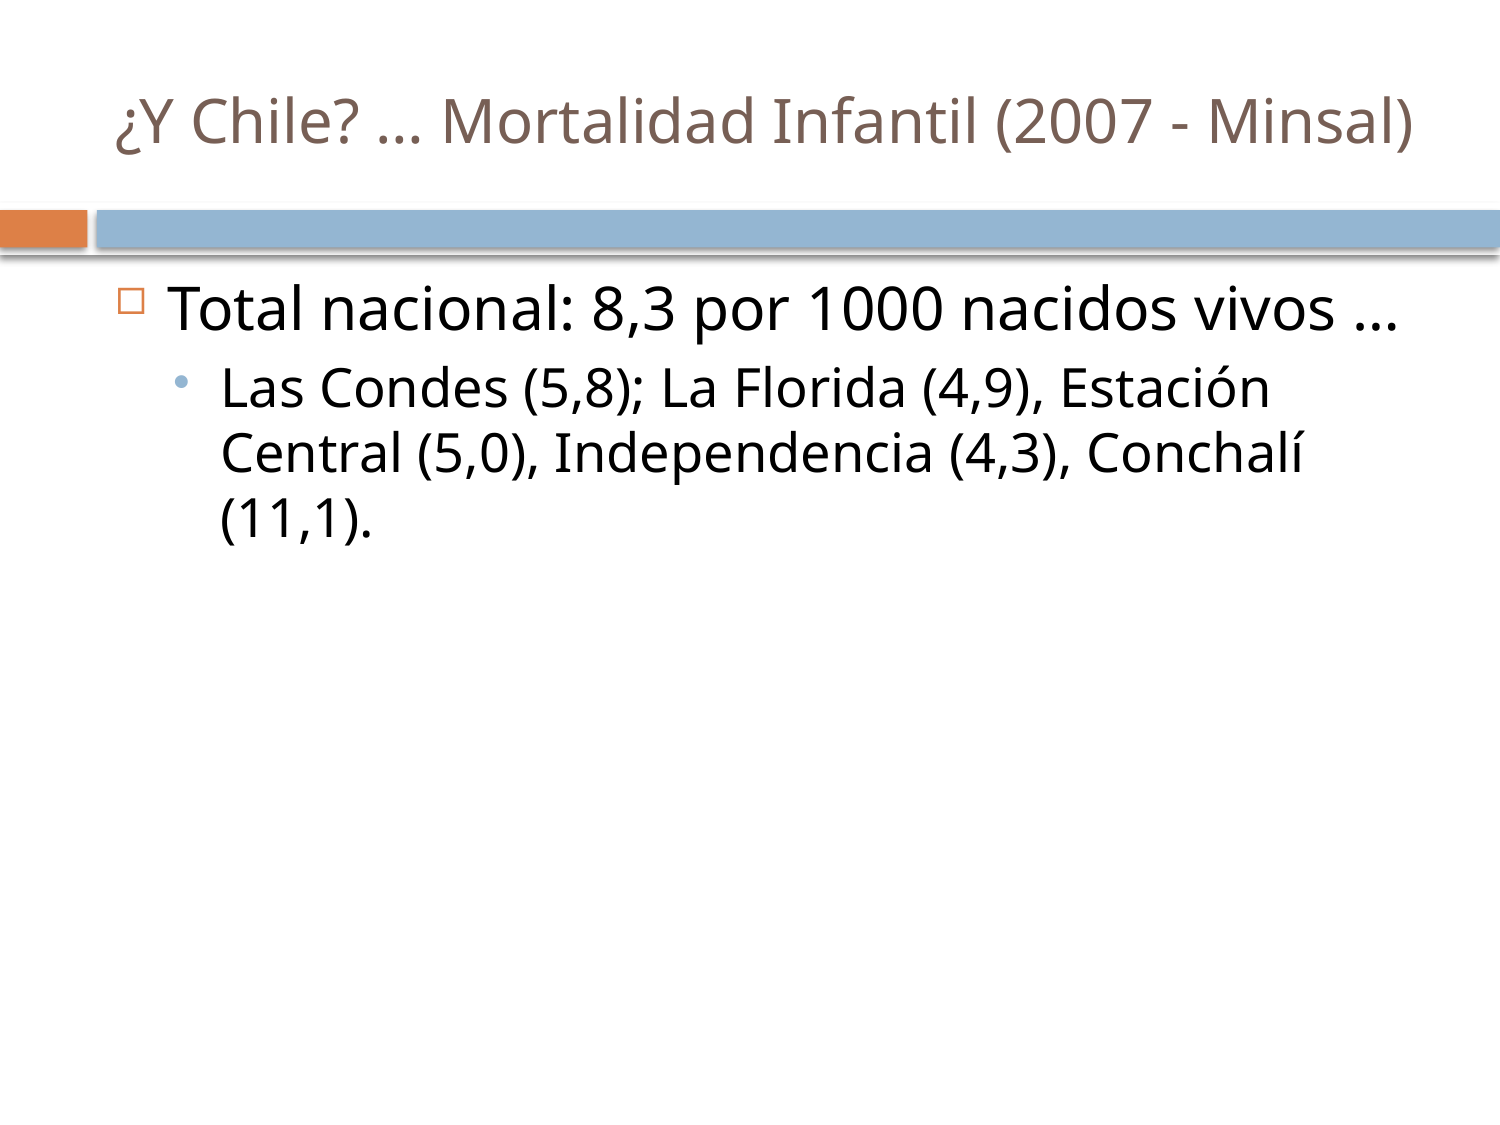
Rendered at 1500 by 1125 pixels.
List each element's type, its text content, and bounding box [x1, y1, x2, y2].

list Total nacional: 8,3 por 1000 nacidos vivos … Las Condes (5,8); La Florida (4,9), Estación Central (5,0), Independencia (4,3), Conchalí (11,1). [100, 262, 1438, 1005]
title ¿Y Chile? … Mortalidad Infantil (2007 - Minsal) [100, 37, 1438, 200]
